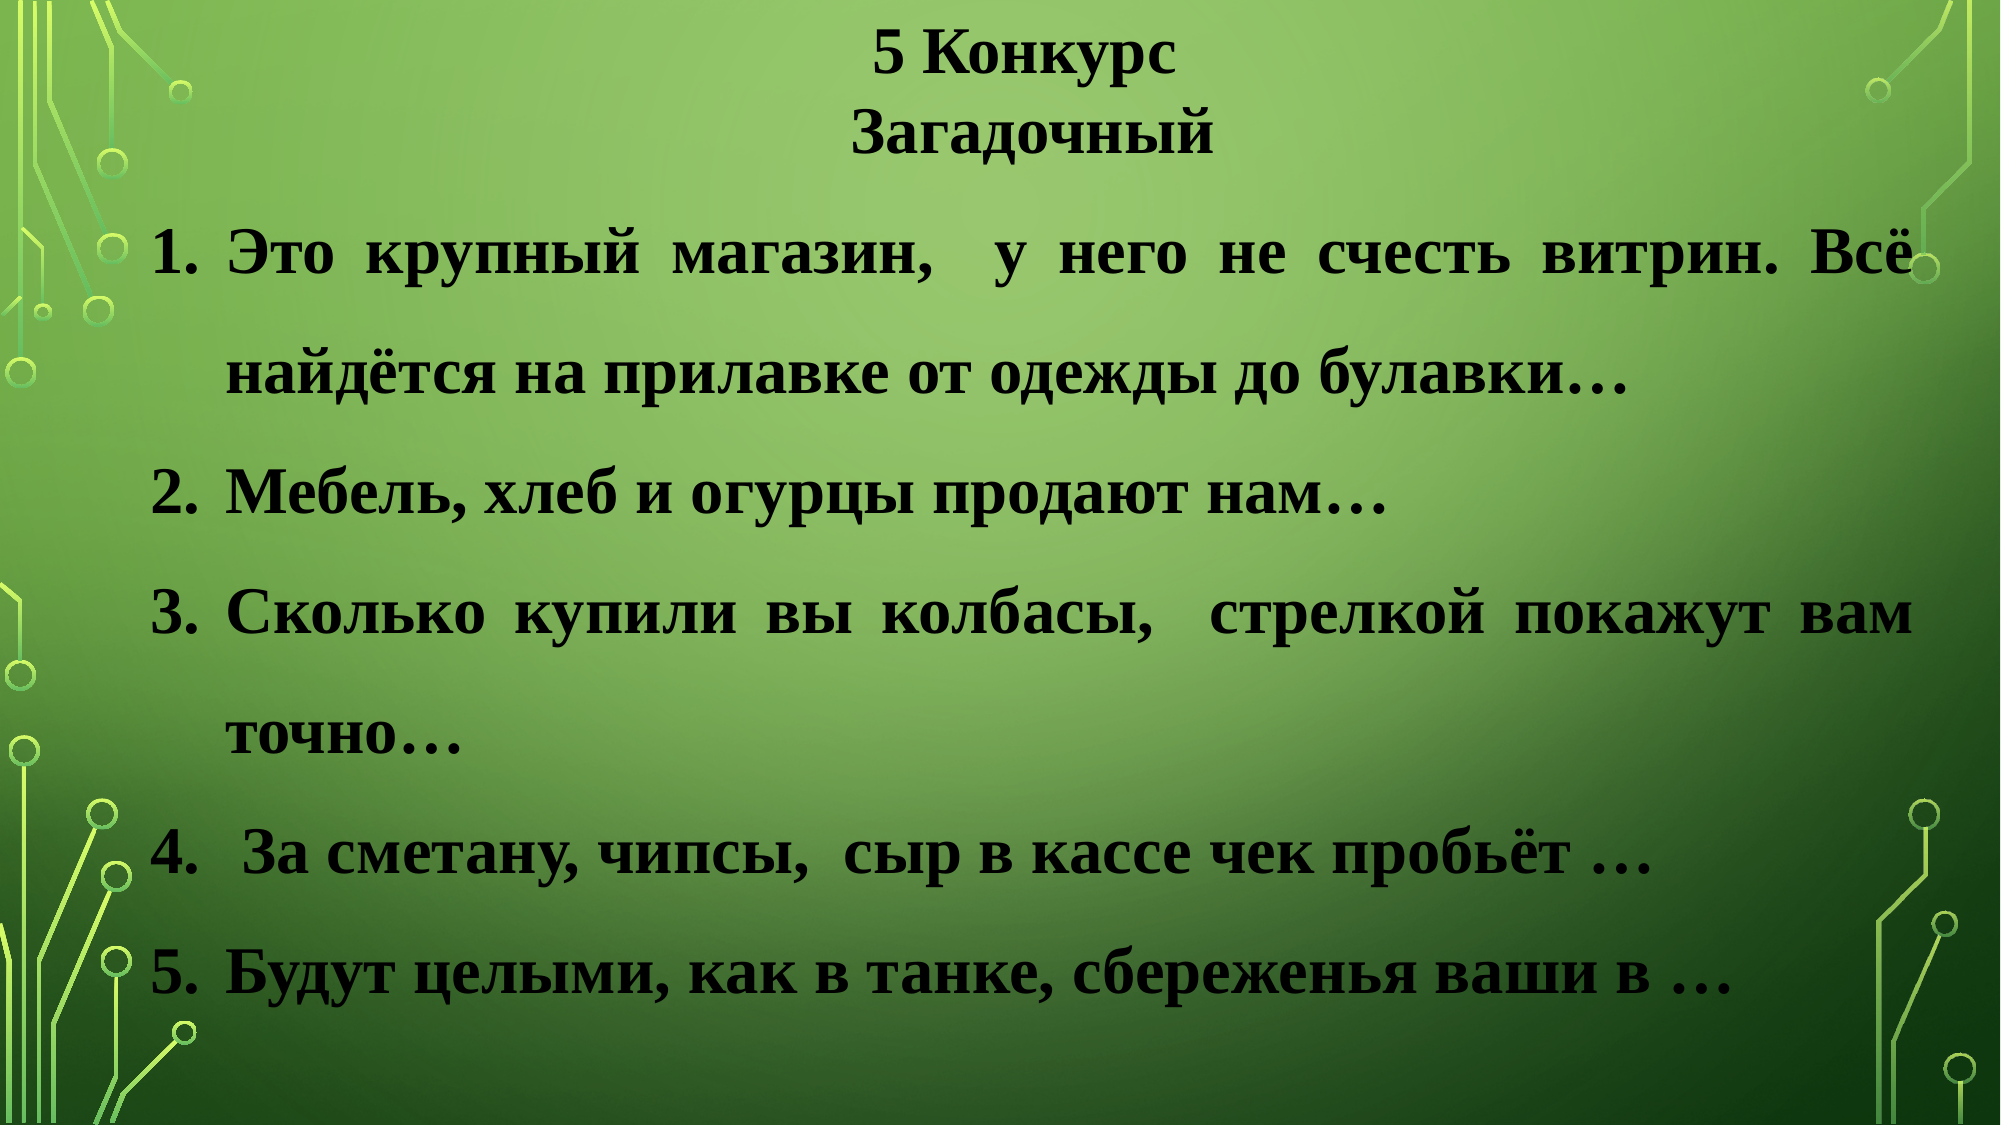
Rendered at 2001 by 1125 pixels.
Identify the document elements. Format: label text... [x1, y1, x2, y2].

text_box 5 Конкурс Загадочный Это крупный магазин, у него не счесть витрин. Всё найдётся на прилавке от одежды до булавки… Мебель, хлеб и огурцы продают нам… Сколько купили вы колбасы, стрелкой покажут вам точно… За сметану, чипсы, сыр в кассе чек пробьёт … Будут целыми, как в танке, сбереженья ваши в … [135, 0, 1931, 1125]
